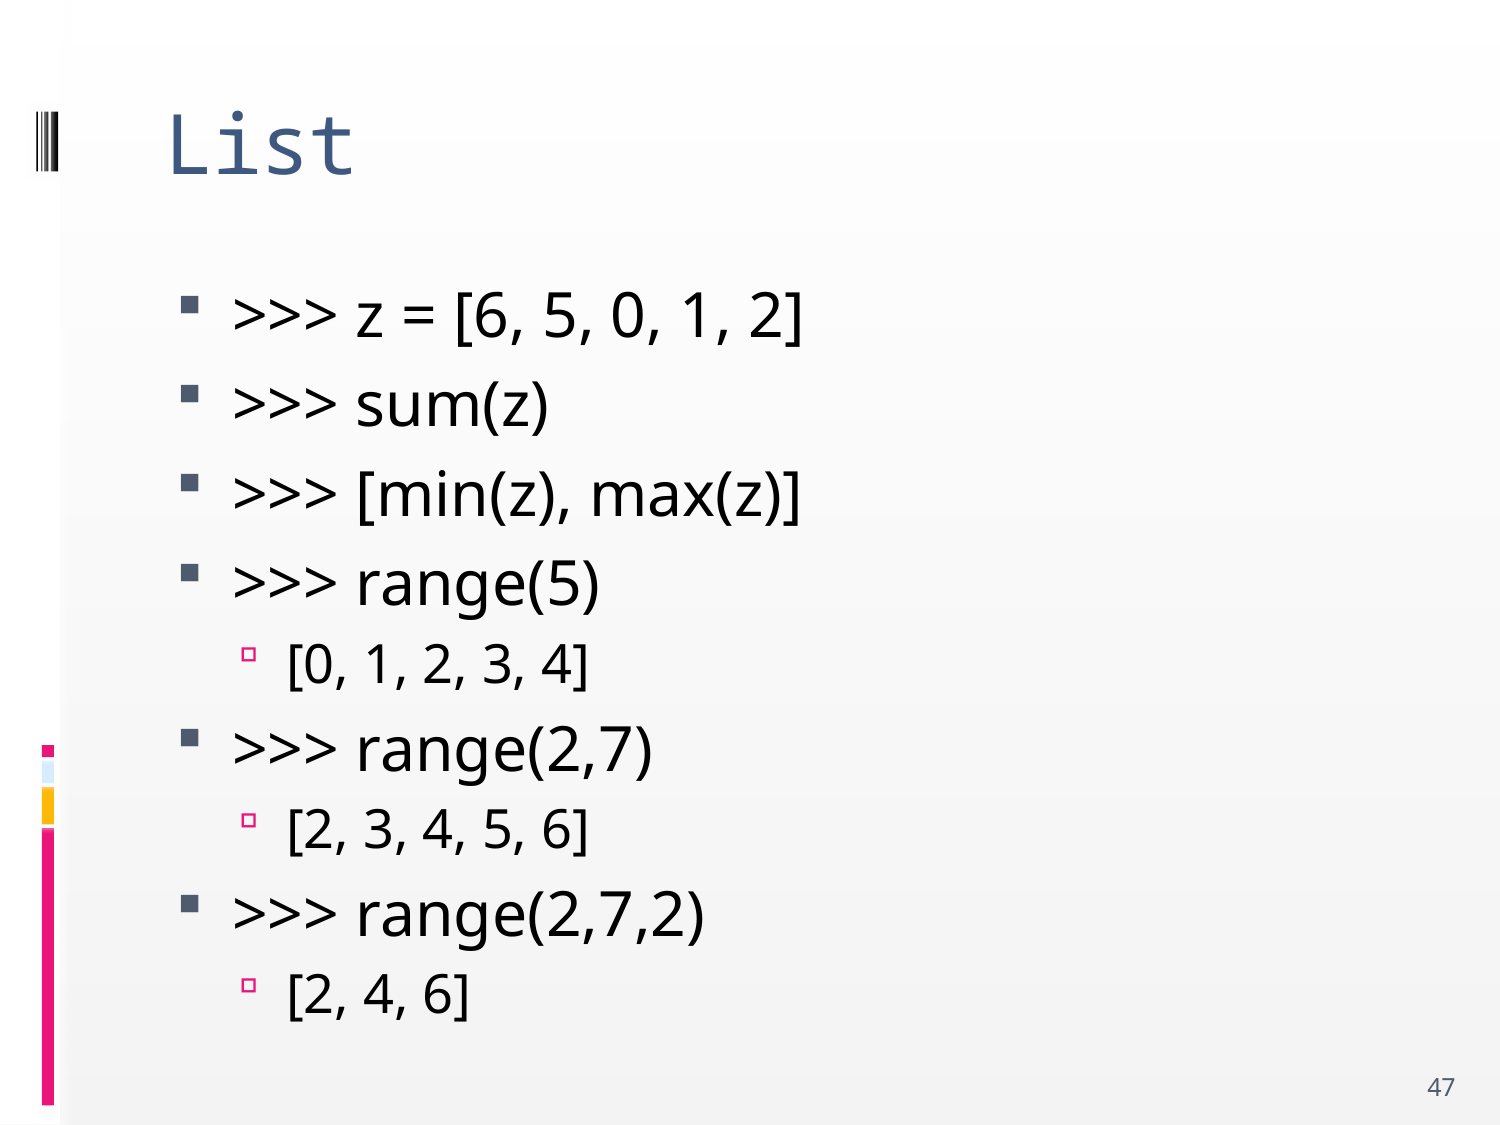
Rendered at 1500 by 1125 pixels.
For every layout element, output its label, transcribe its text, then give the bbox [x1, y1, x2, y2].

list >>> z = [6, 5, 0, 1, 2] >>> sum(z) >>> [min(z), max(z)] >>> range(5) [0, 1, 2, 3, 4] >>> range(2,7) [2, 3, 4, 5, 6] >>> range(2,7,2) [2, 4, 6] [150, 267, 1425, 1094]
slide_number 47 [1412, 1052, 1488, 1113]
title List [150, 83, 1425, 234]
